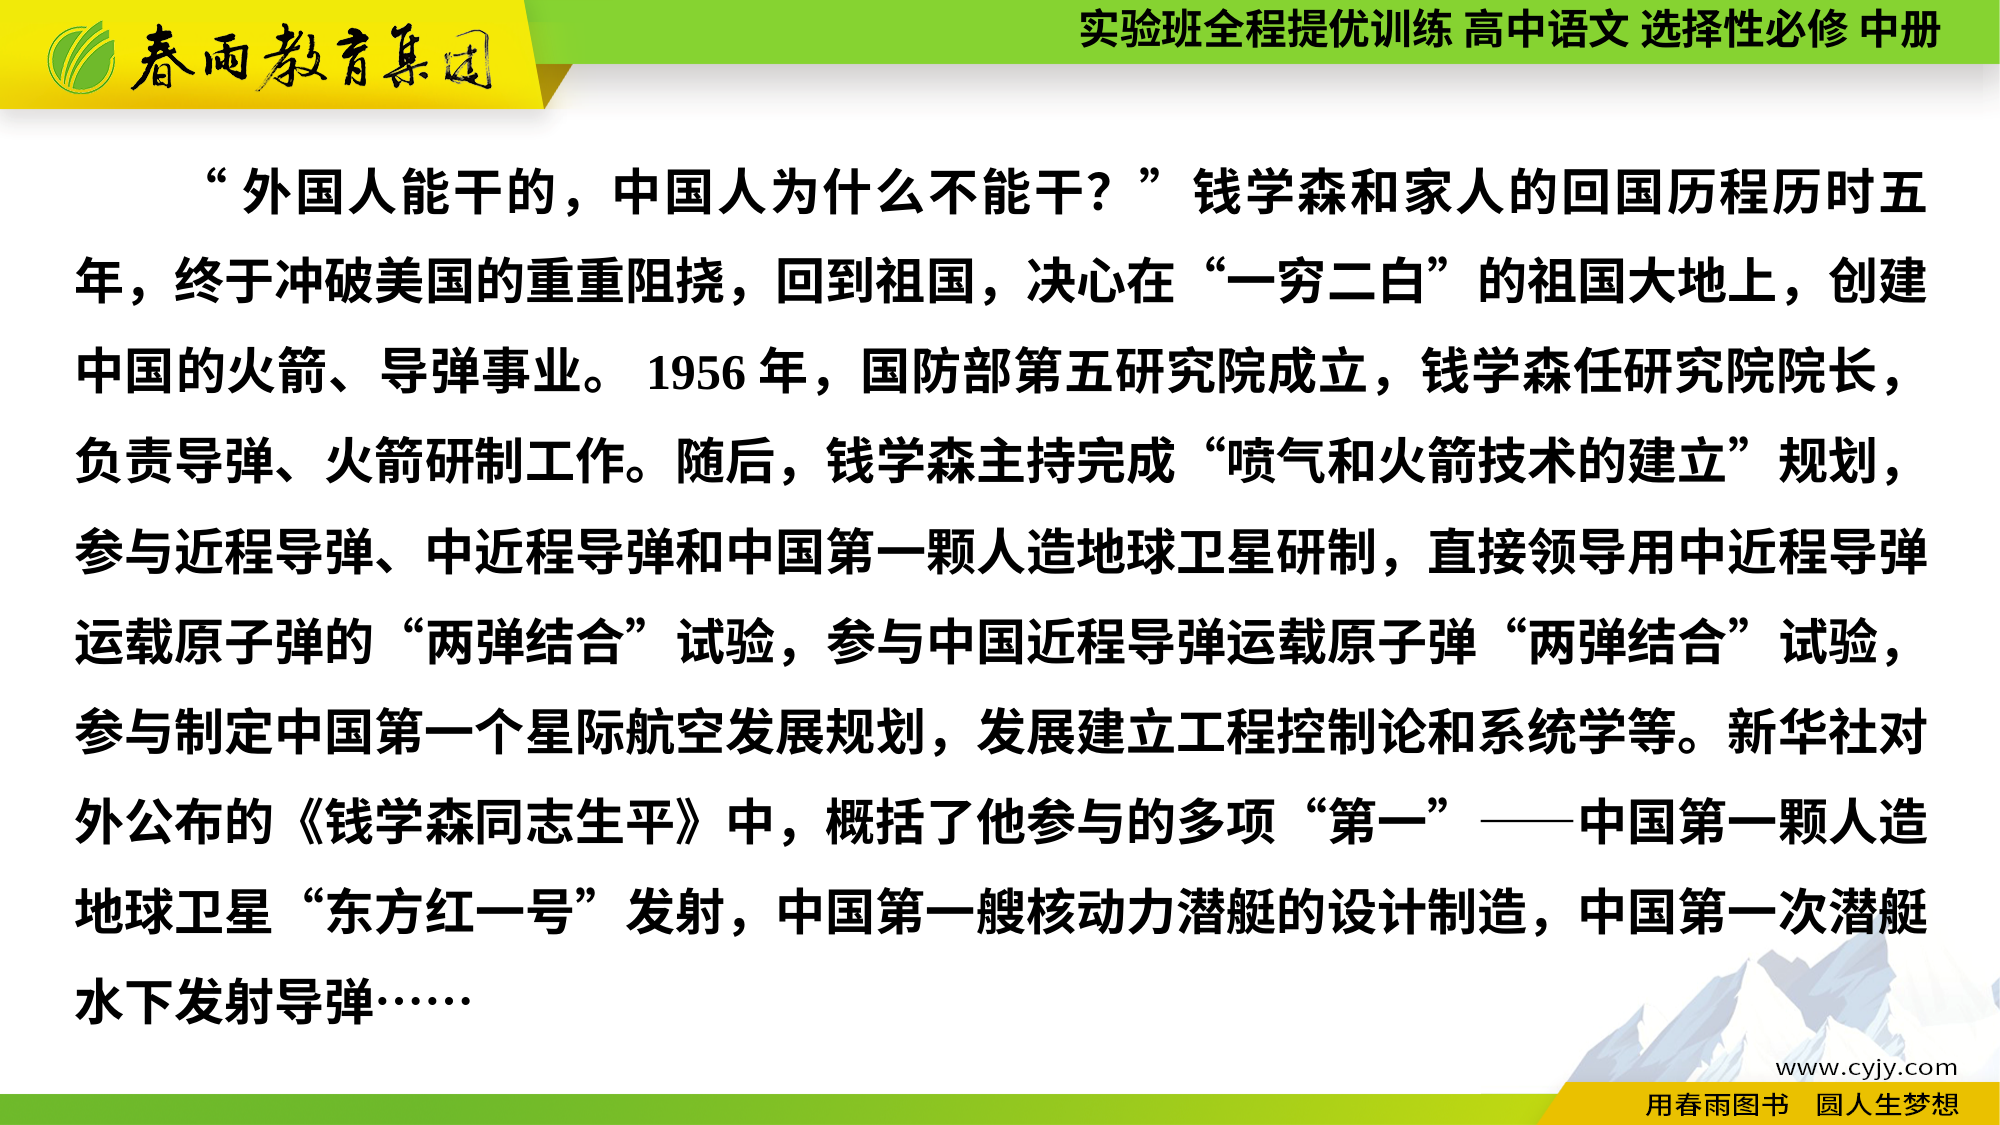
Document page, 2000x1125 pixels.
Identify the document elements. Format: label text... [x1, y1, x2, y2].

picture [0, 0, 2000, 1125]
list “外国人能干的，中国人为什么不能干？”钱学森和家人的回国历程历时五年，终于冲破美国的重重阻挠，回到祖国，决心在“一穷二白”的祖国大地上，创建中国的火箭、导弹事业。1956年，国防部第五研究院成立，钱学森任研究院院长，负责导弹、火箭研制工作。随后，钱学森主持完成“喷气和火箭技术的建立”规划，参与近程导弹、中近程导弹和中国第一颗人造地球卫星研制，直接领导用中近程导弹运载原子弹的“两弹结合”试验，参与中国近程导弹运载原子弹“两弹结合”试验，参与制定中国第一个星际航空发展规划，发展建立工程控制论和系统学等。新华社对外公布的《钱学森同志生平》中，概括了他参与的多项“第一”——中国第一颗人造地球卫星“东方红一号”发射，中国第一艘核动力潜艇的设计制造，中国第一次潜艇水下发射导弹…… [59, 122, 1944, 1035]
